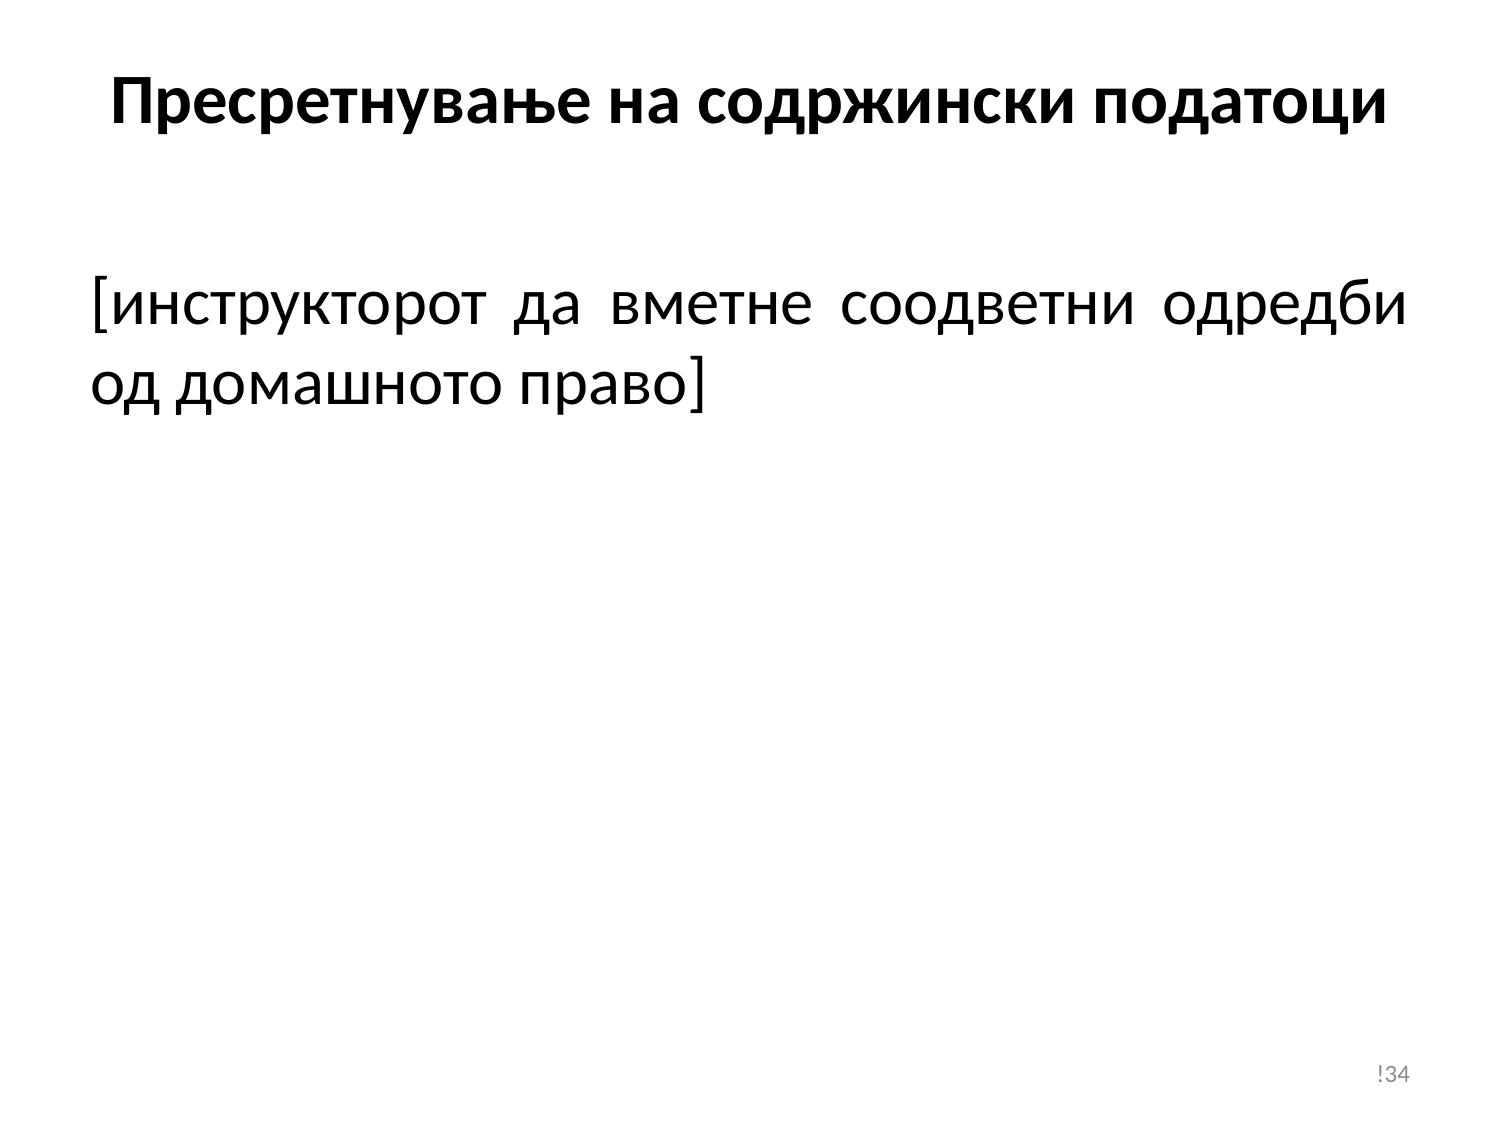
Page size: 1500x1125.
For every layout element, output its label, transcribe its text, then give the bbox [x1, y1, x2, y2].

list [инструкторот да вметне соодветни одредби од домашното право] [75, 250, 1425, 1003]
slide_number !34 [1074, 1042, 1425, 1103]
title Пресретнување на содржински податоци [75, 45, 1425, 233]
